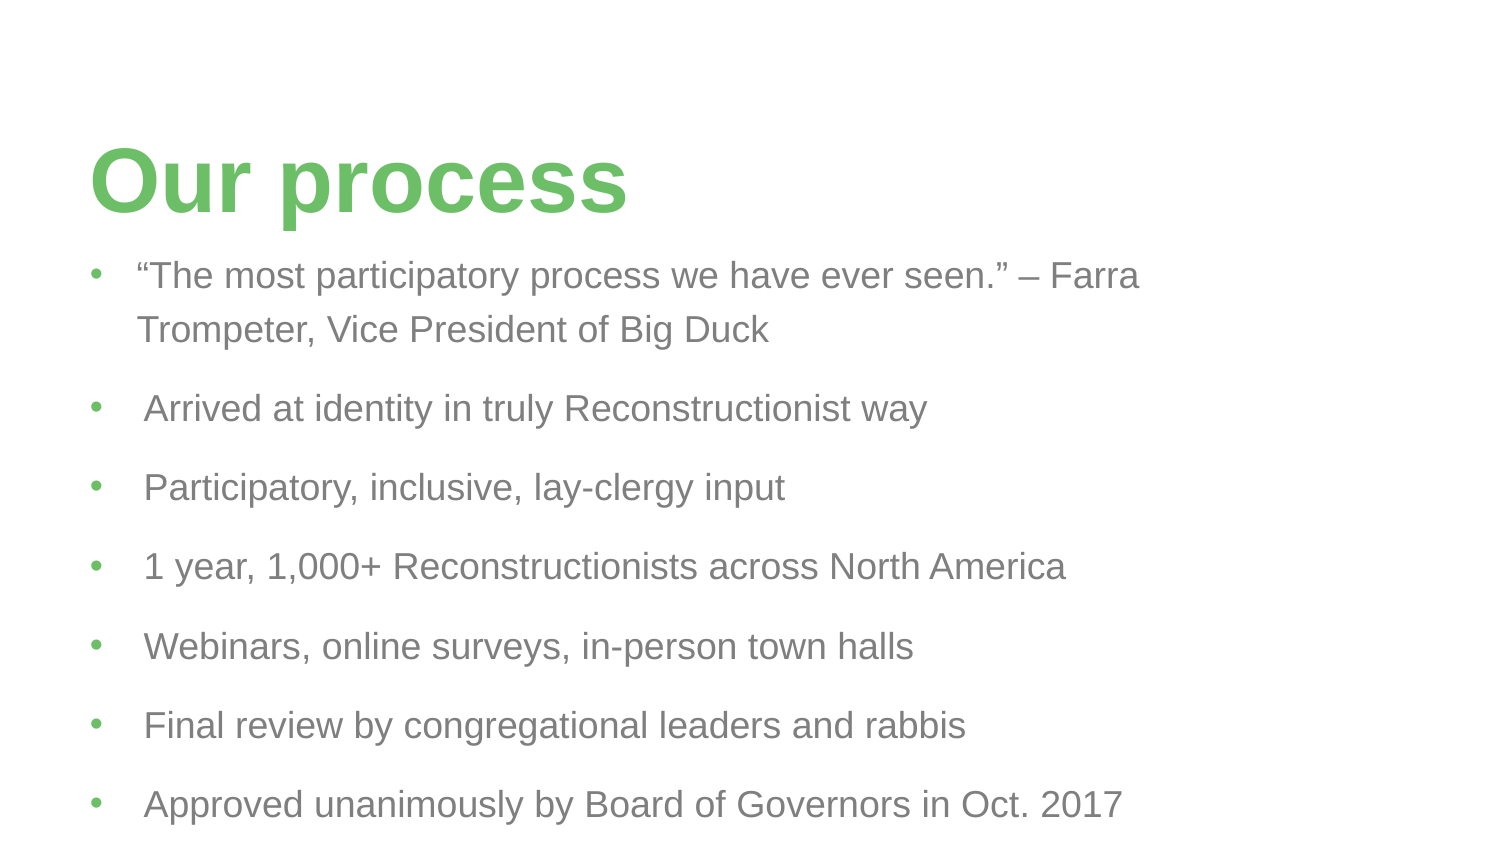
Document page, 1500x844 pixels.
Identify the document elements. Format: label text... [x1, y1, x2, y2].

list “The most participatory process we have ever seen.” – Farra Trompeter, Vice President of Big Duck Arrived at identity in truly Reconstructionist way Participatory, inclusive, lay-clergy input 1 year, 1,000+ Reconstructionists across North America Webinars, online surveys, in-person town halls Final review by congregational leaders and rabbis Approved unanimously by Board of Governors in Oct. 2017 [75, 234, 1174, 682]
title Our process [75, 113, 1027, 234]
